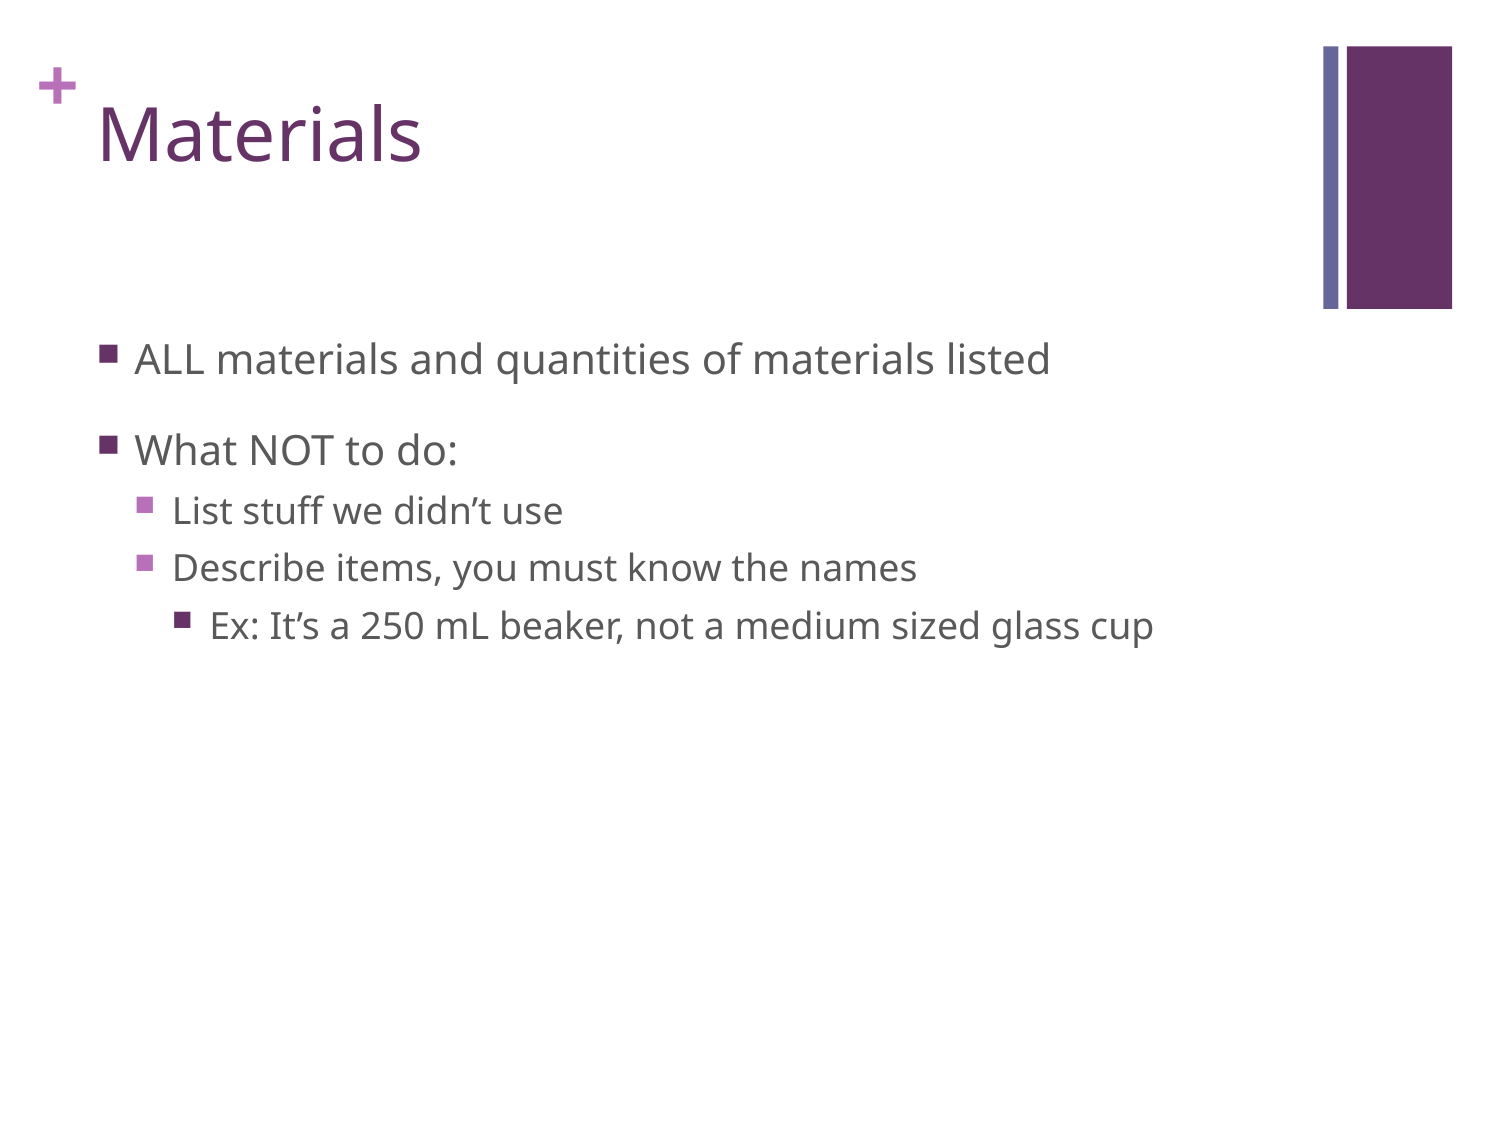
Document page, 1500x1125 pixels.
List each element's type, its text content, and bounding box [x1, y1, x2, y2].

list ALL materials and quantities of materials listed What NOT to do: List stuff we didn’t use Describe items, you must know the names Ex: It’s a 250 mL beaker, not a medium sized glass cup [81, 324, 1322, 1005]
title Materials [81, 79, 1322, 263]
